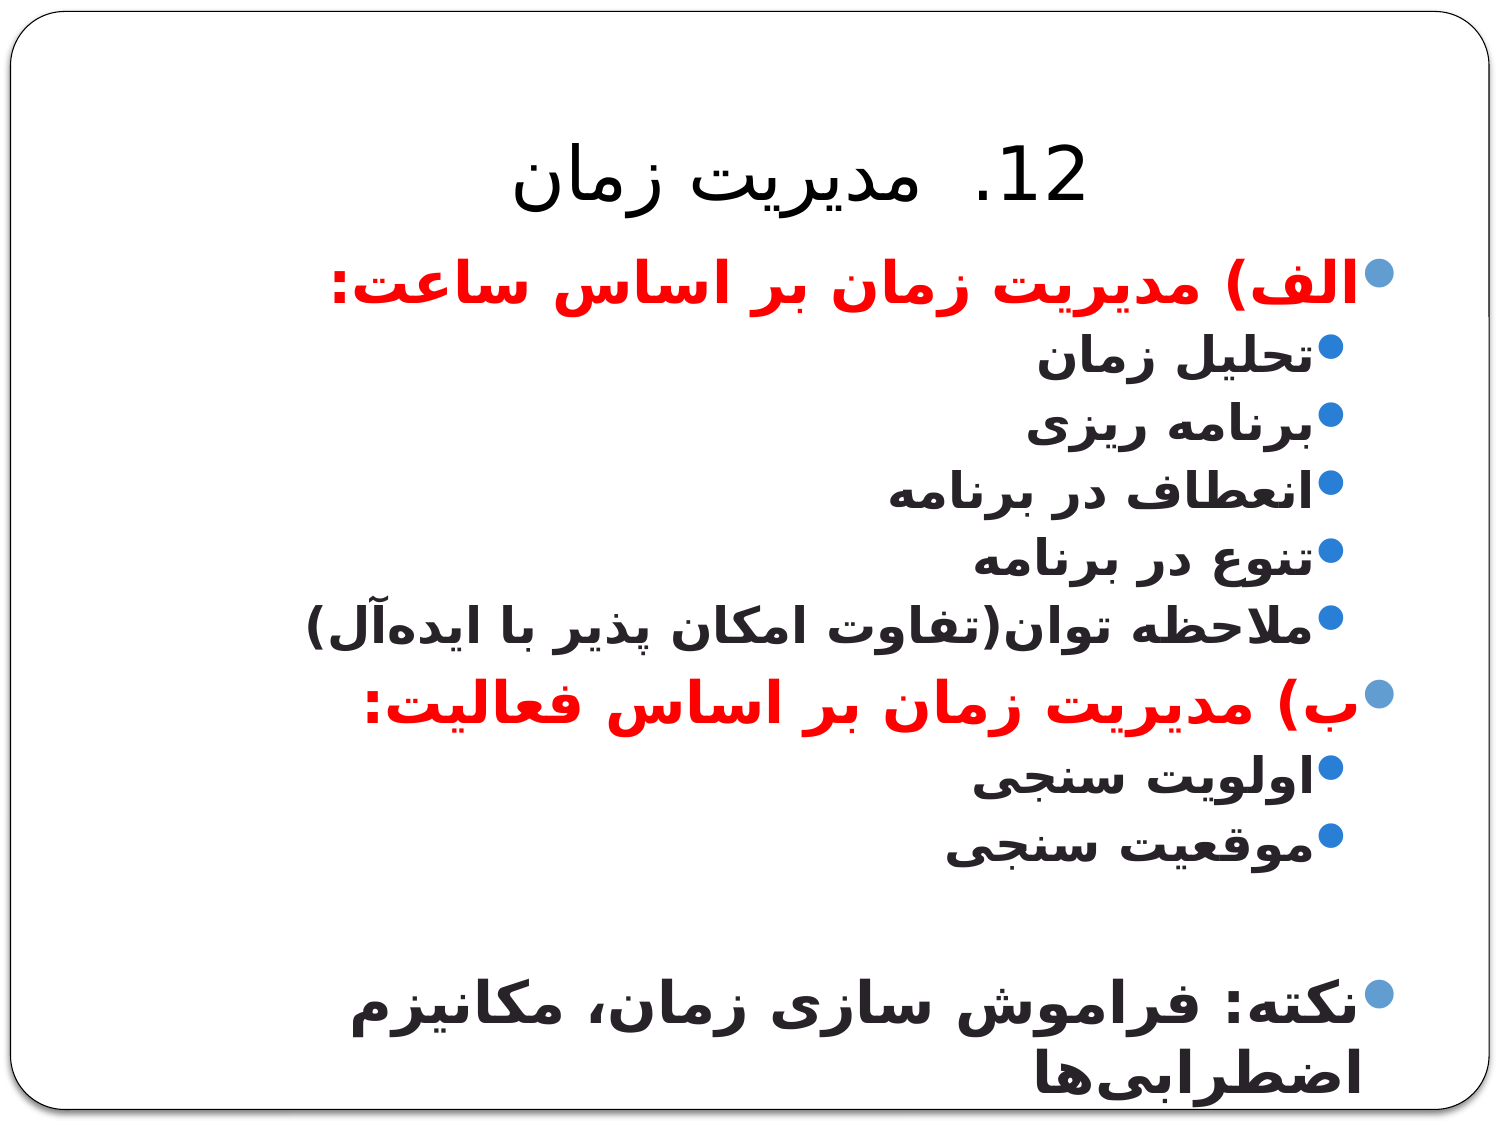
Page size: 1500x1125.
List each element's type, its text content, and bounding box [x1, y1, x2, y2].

list الف) مدیریت زمان بر اساس ساعت: تحلیل زمان برنامه ریزی انعطاف در برنامه تنوع در برنامه ملاحظه توان(تفاوت امکان پذیر با ایده‌آل) ب) مدیریت زمان بر اساس فعالیت: اولویت سنجی موقعیت سنجی نکته: فراموش سازی زمان، مکانیزم اضطرابی‌ها [150, 237, 1425, 988]
title 12. مدیریت زمان [150, 45, 1425, 233]
